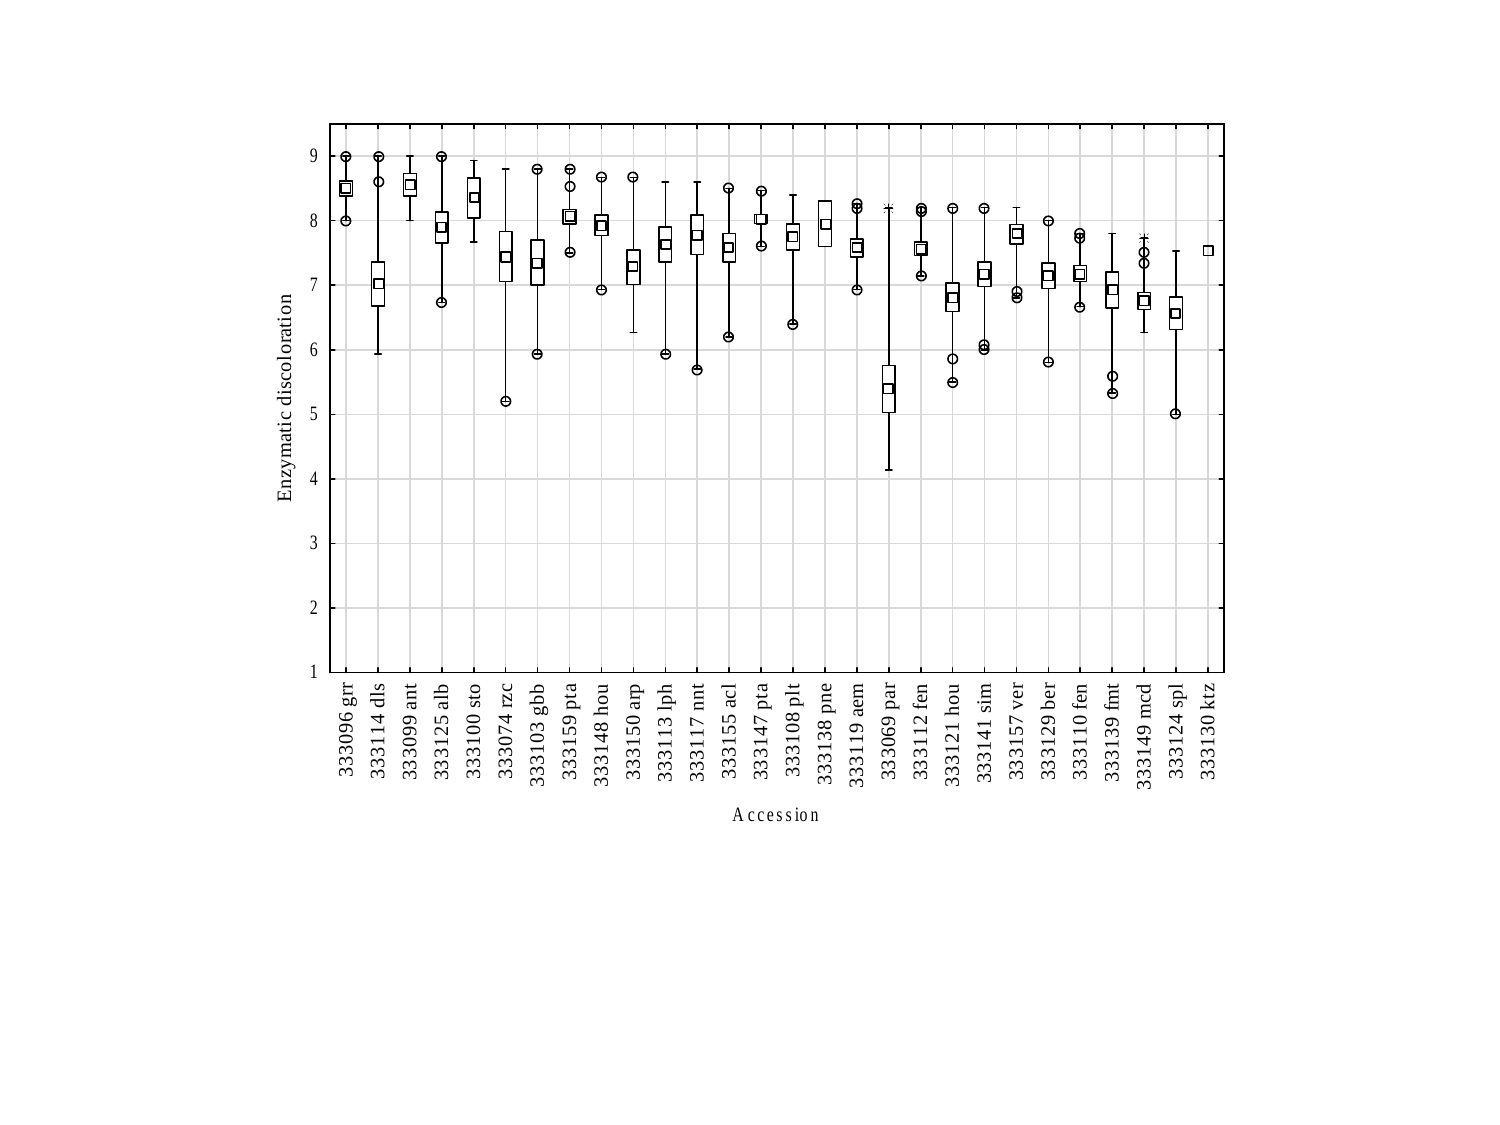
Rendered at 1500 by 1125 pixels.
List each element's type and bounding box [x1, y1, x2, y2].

picture [262, 101, 1238, 834]
